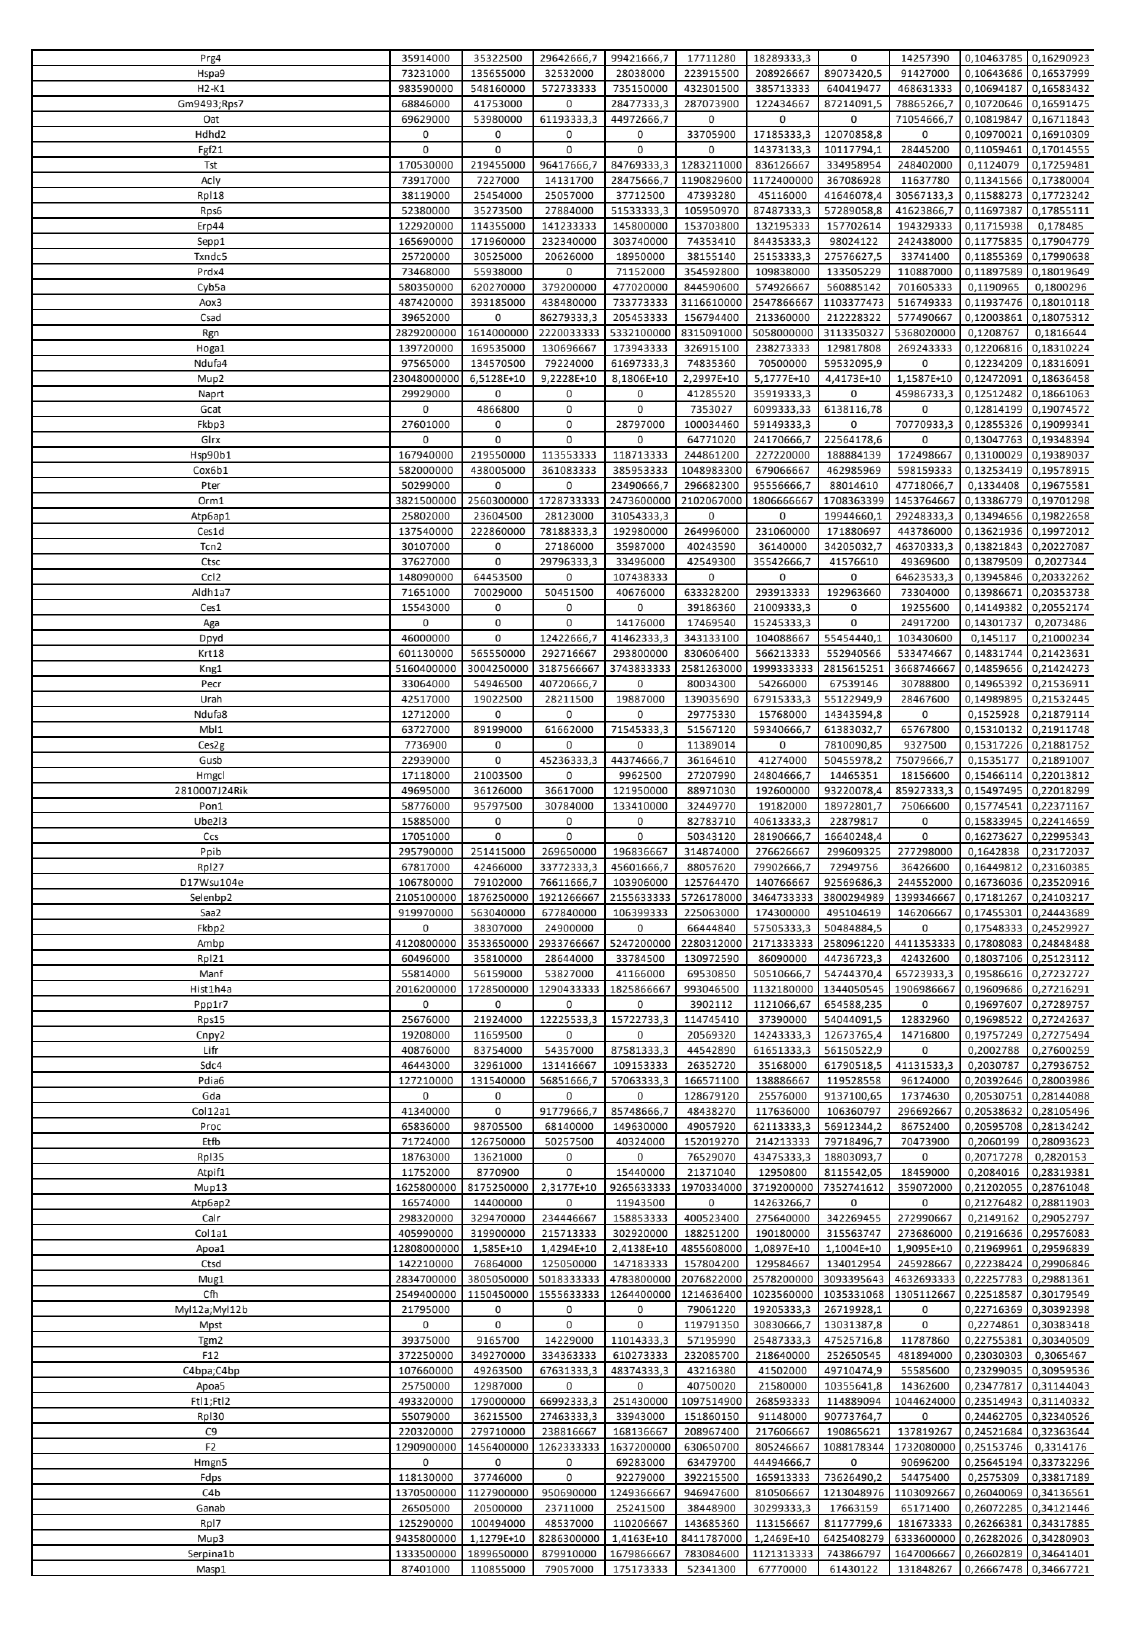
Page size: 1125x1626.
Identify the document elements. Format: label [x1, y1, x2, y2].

picture [30, 49, 1094, 1576]
